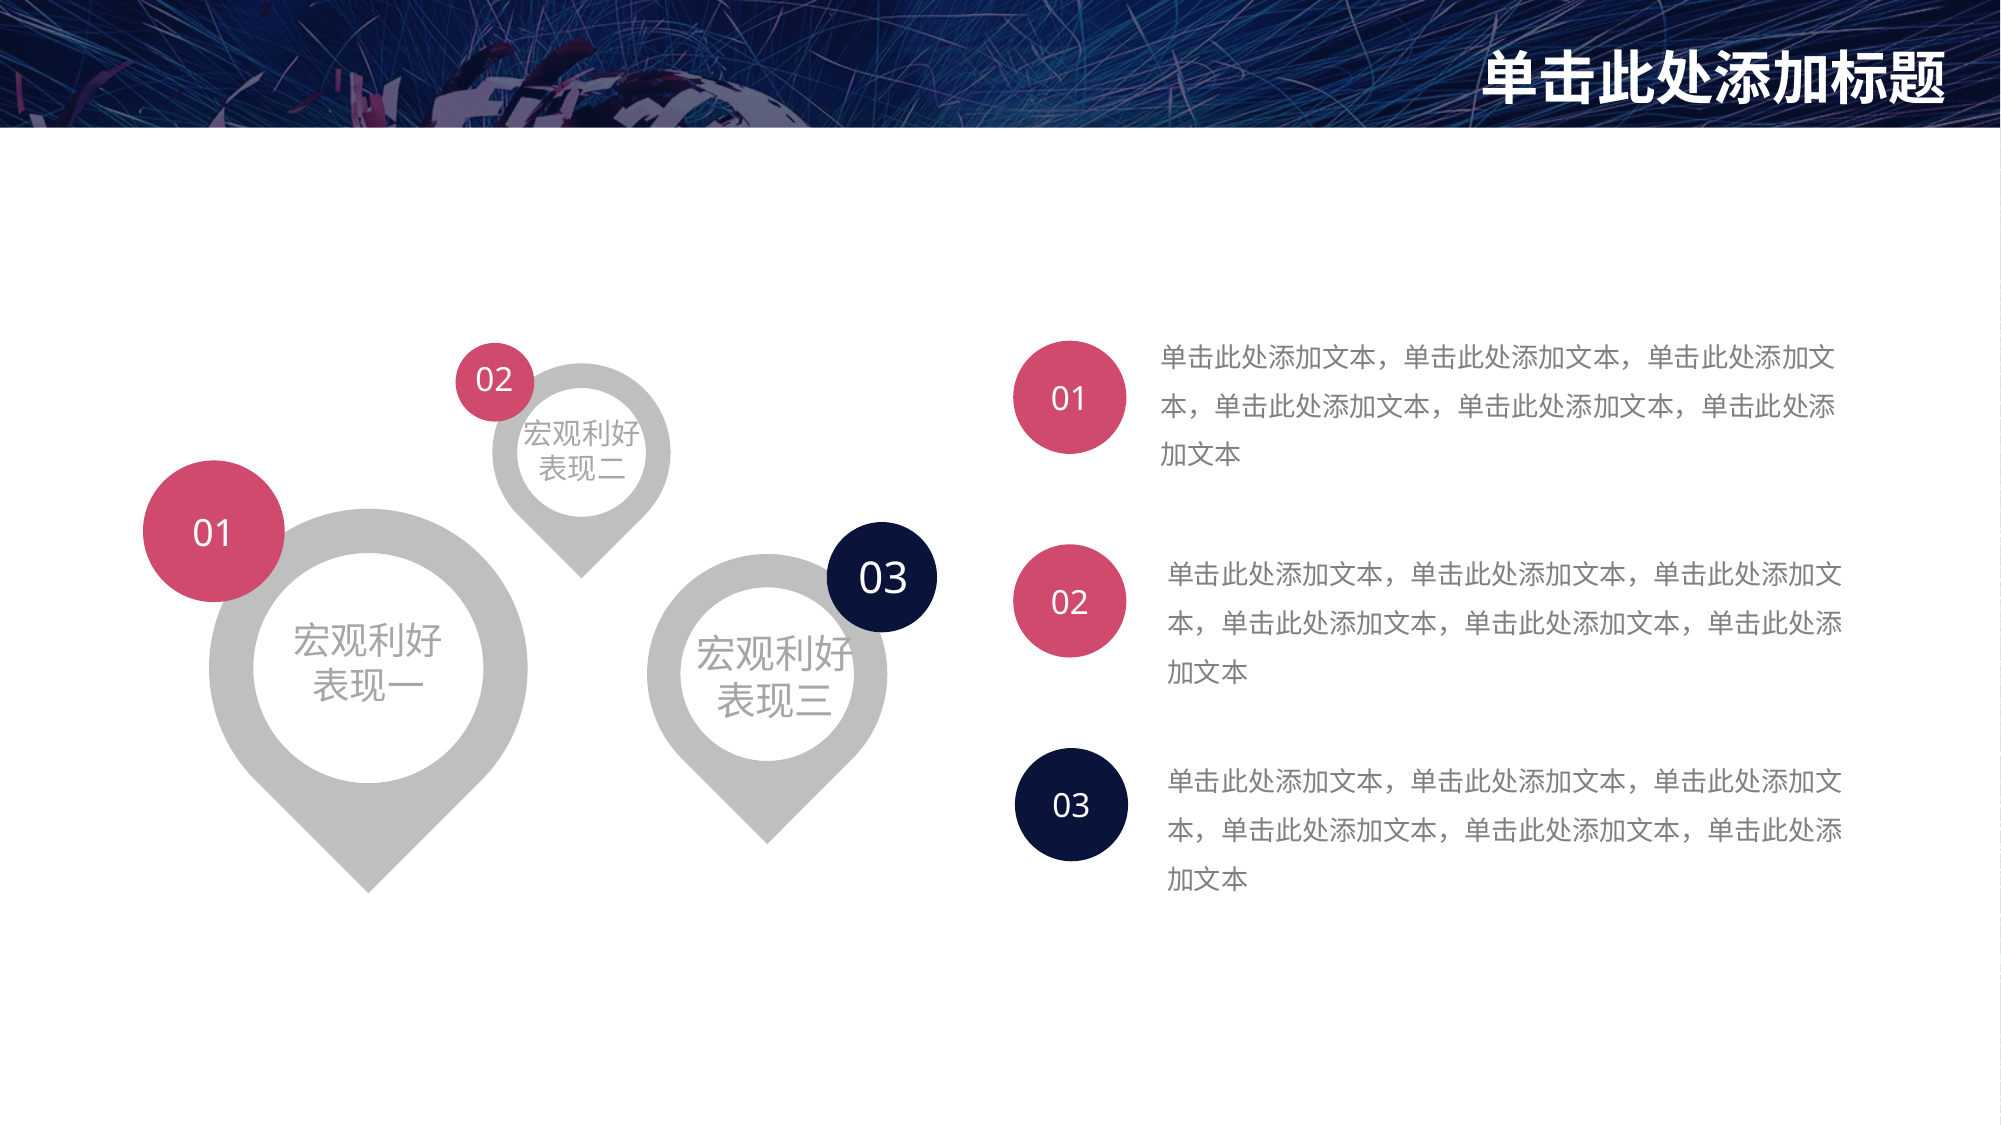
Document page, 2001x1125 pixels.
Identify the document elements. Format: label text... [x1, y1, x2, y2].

text_box 单击此处添加文本，单击此处添加文本，单击此处添加文本，单击此处添加文本，单击此处添加文本，单击此处添加文本 [1140, 310, 1876, 484]
text_box 单击此处添加文本，单击此处添加文本，单击此处添加文本，单击此处添加文本，单击此处添加文本，单击此处添加文本 [1147, 527, 1882, 701]
text_box 01 [1012, 339, 1128, 455]
text_box 02 [1012, 543, 1128, 659]
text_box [646, 522, 937, 795]
text_box 03 [1013, 747, 1130, 863]
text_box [142, 460, 528, 828]
text_box 单击此处添加文本，单击此处添加文本，单击此处添加文本，单击此处添加文本，单击此处添加文本，单击此处添加文本 [1147, 734, 1882, 909]
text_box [455, 342, 671, 542]
title 单击此处添加标题 [236, 33, 1962, 128]
